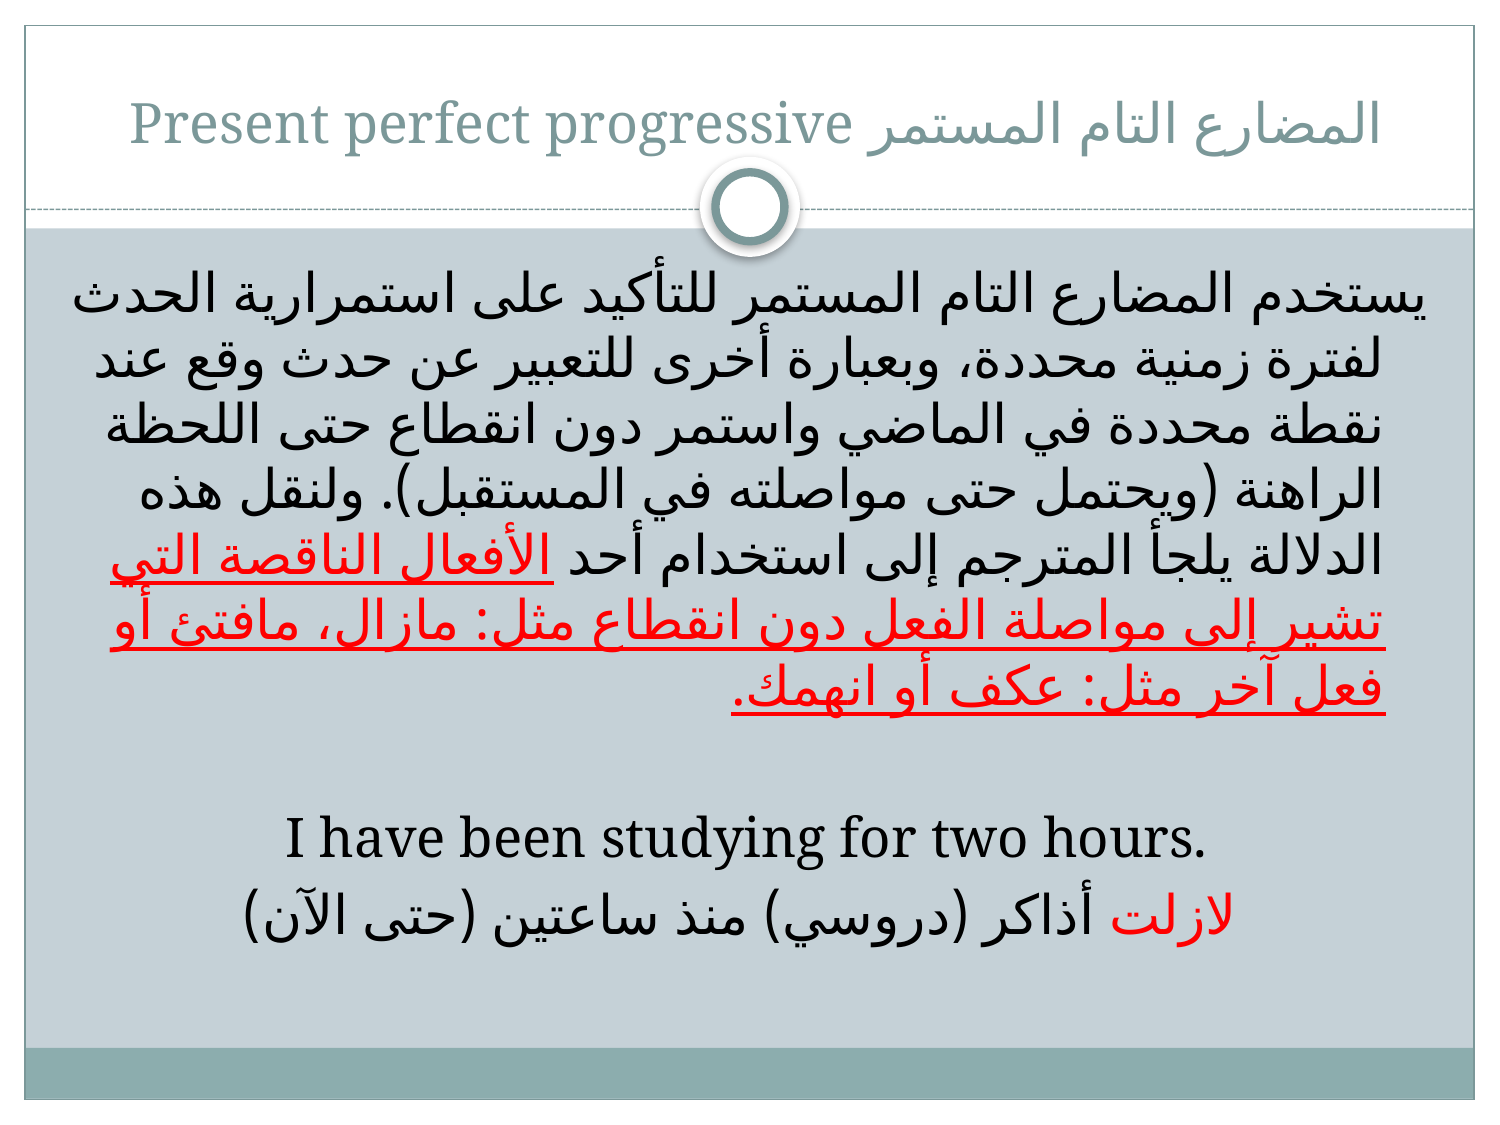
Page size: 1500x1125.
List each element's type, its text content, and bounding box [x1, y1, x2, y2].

list يستخدم المضارع التام المستمر للتأكيد على استمرارية الحدث لفترة زمنية محددة، وبعبارة أخرى للتعبير عن حدث وقع عند نقطة محددة في الماضي واستمر دون انقطاع حتى اللحظة الراهنة (ويحتمل حتى مواصلته في المستقبل). ولنقل هذه الدلالة يلجأ المترجم إلى استخدام أحد الأفعال الناقصة التي تشير إلى مواصلة الفعل دون انقطاع مثل: مازال، مافتئ أو فعل آخر مثل: عكف أو انهمك. I have been studying for two hours. لازلت أذاكر (دروسي) منذ ساعتين (حتى الآن) [49, 250, 1445, 1001]
title المضارع التام المستمر Present perfect progressive [49, 37, 1450, 162]
